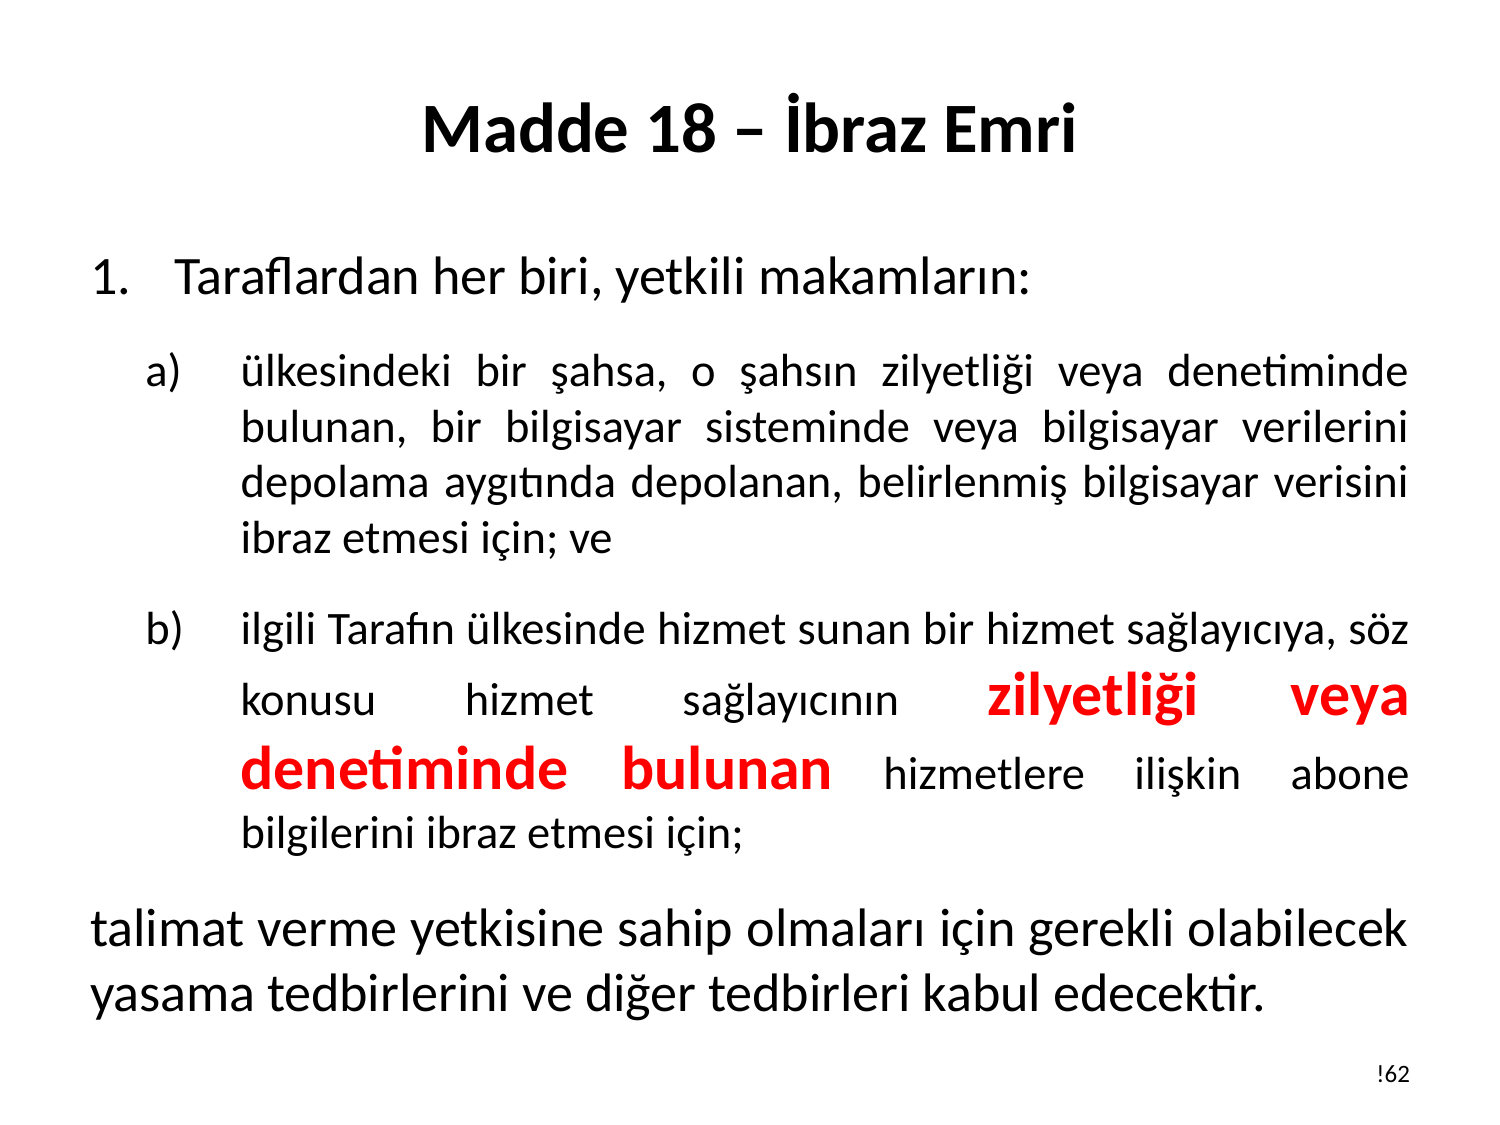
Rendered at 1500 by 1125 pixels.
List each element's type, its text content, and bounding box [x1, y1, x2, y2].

title Madde 18 – İbraz Emri [74, 44, 1426, 204]
slide_number !62 [1074, 1042, 1425, 1103]
list Taraflardan her biri, yetkili makamların: ülkesindeki bir şahsa, o şahsın zilyetliği veya denetiminde bulunan, bir bilgisayar sisteminde veya bilgisayar verilerini depolama aygıtında depolanan, belirlenmiş bilgisayar verisini ibraz etmesi için; ve ilgili Tarafın ülkesinde hizmet sunan bir hizmet sağlayıcıya, söz konusu hizmet sağlayıcının zilyetliği veya denetiminde bulunan hizmetlere ilişkin abone bilgilerini ibraz etmesi için; talimat verme yetkisine sahip olmaları için gerekli olabilecek yasama tedbirlerini ve diğer tedbirleri kabul edecektir. [74, 232, 1426, 1053]
